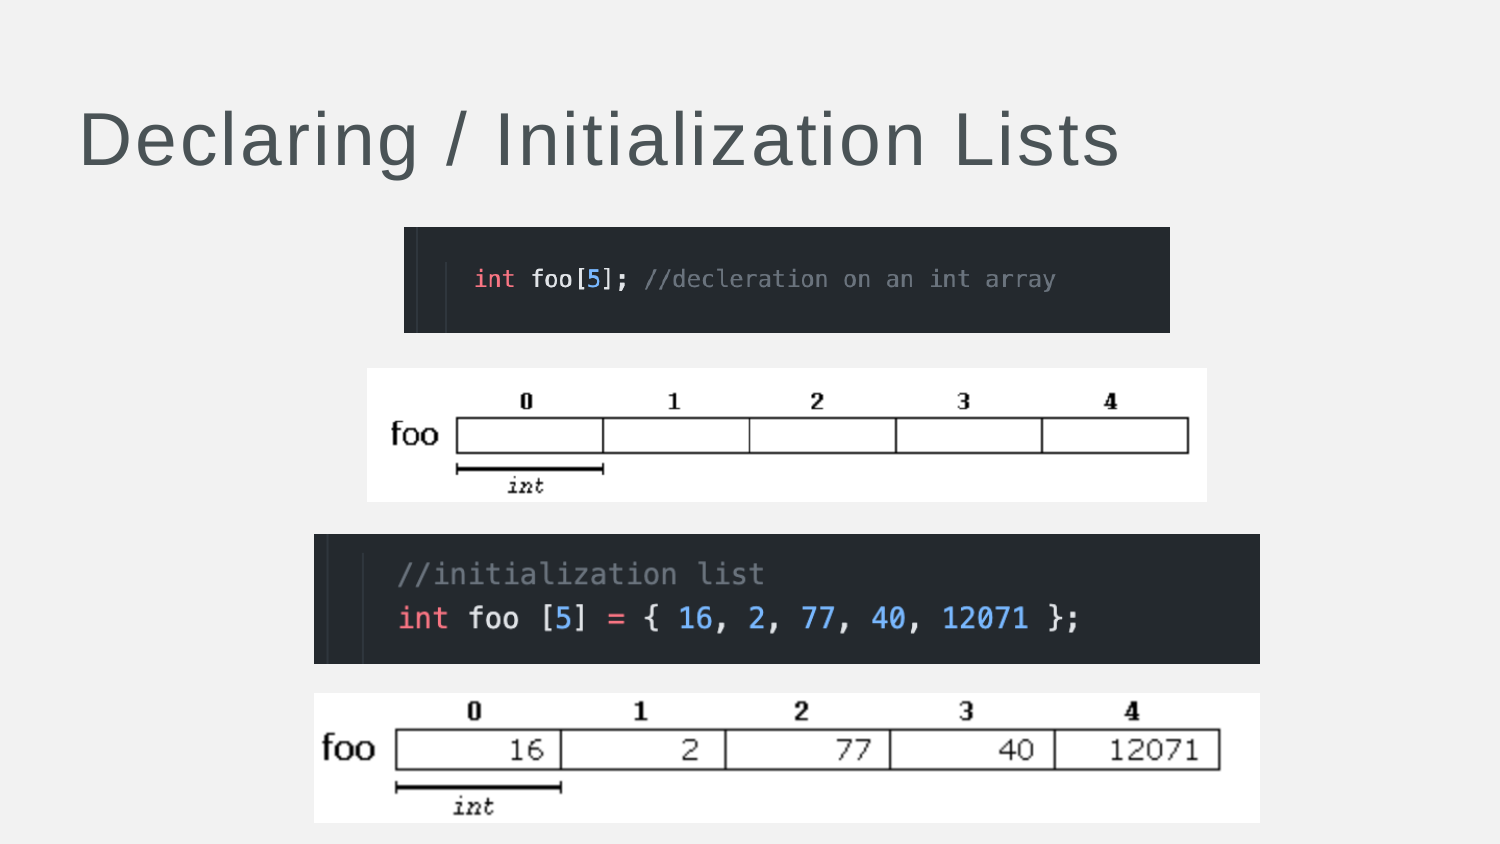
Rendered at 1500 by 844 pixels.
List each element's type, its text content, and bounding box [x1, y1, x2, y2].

picture [404, 227, 1170, 333]
picture [313, 693, 1260, 824]
picture [367, 368, 1207, 502]
picture [313, 534, 1260, 664]
title Declaring / Initialization Lists [66, 79, 1434, 194]
